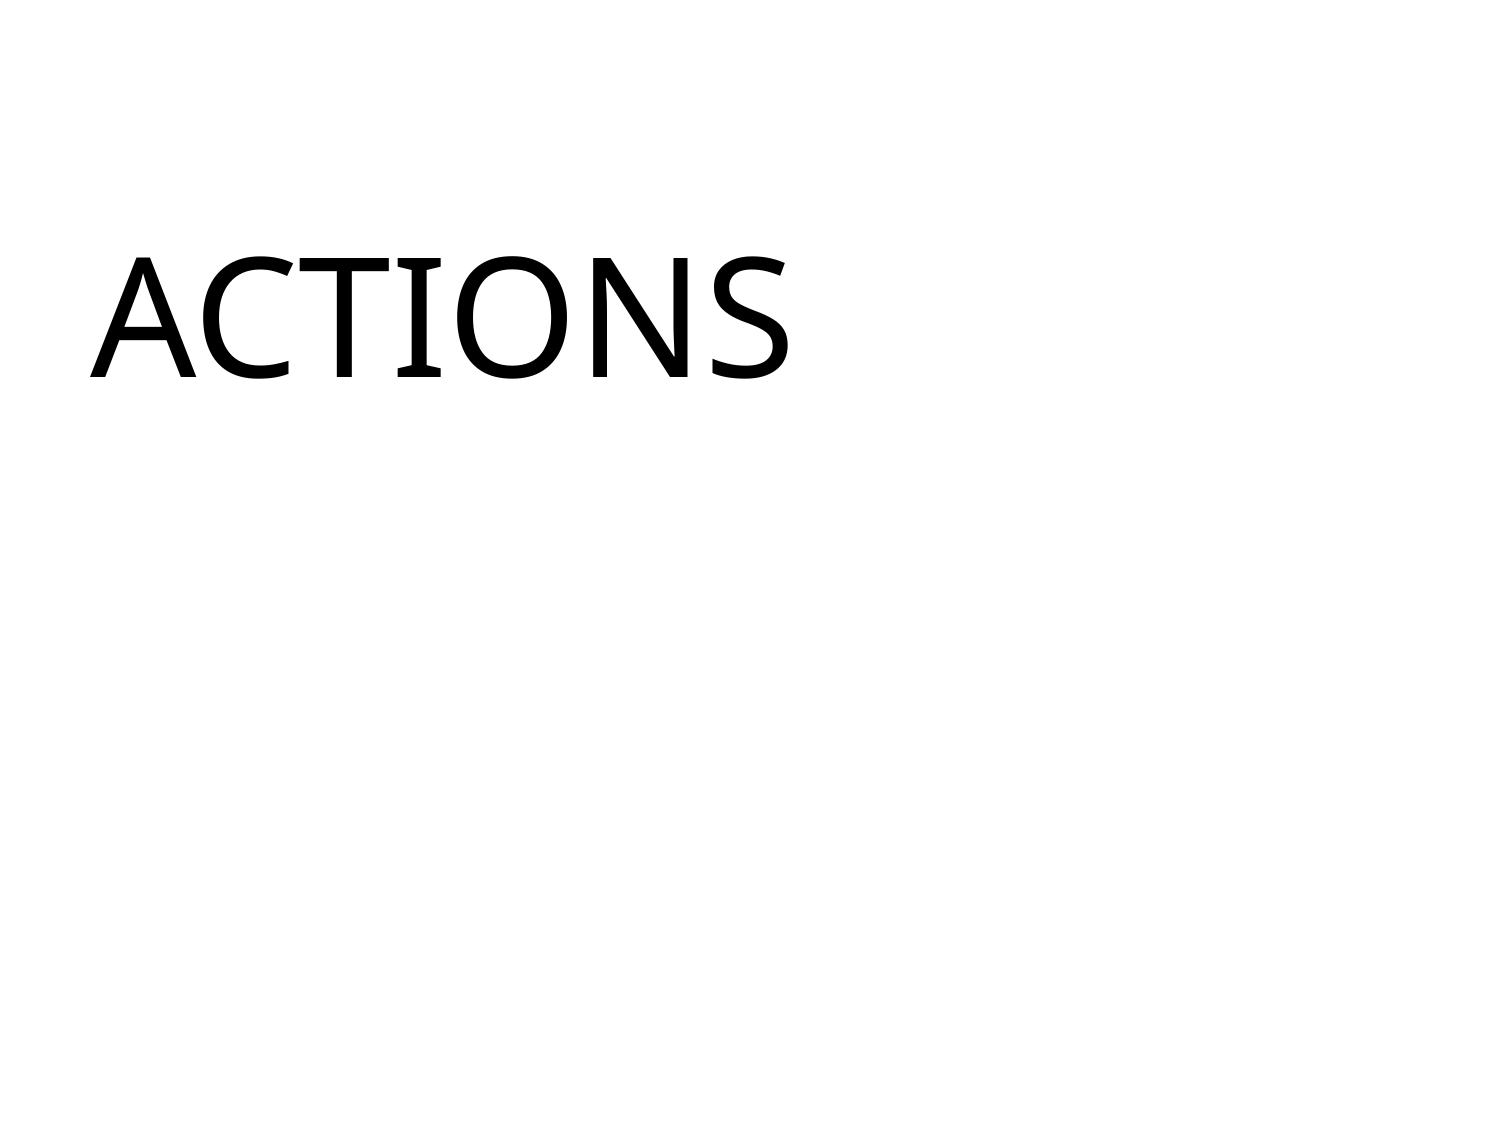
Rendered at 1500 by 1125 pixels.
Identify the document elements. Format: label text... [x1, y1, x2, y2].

list ACTIONS [75, 89, 1425, 1022]
